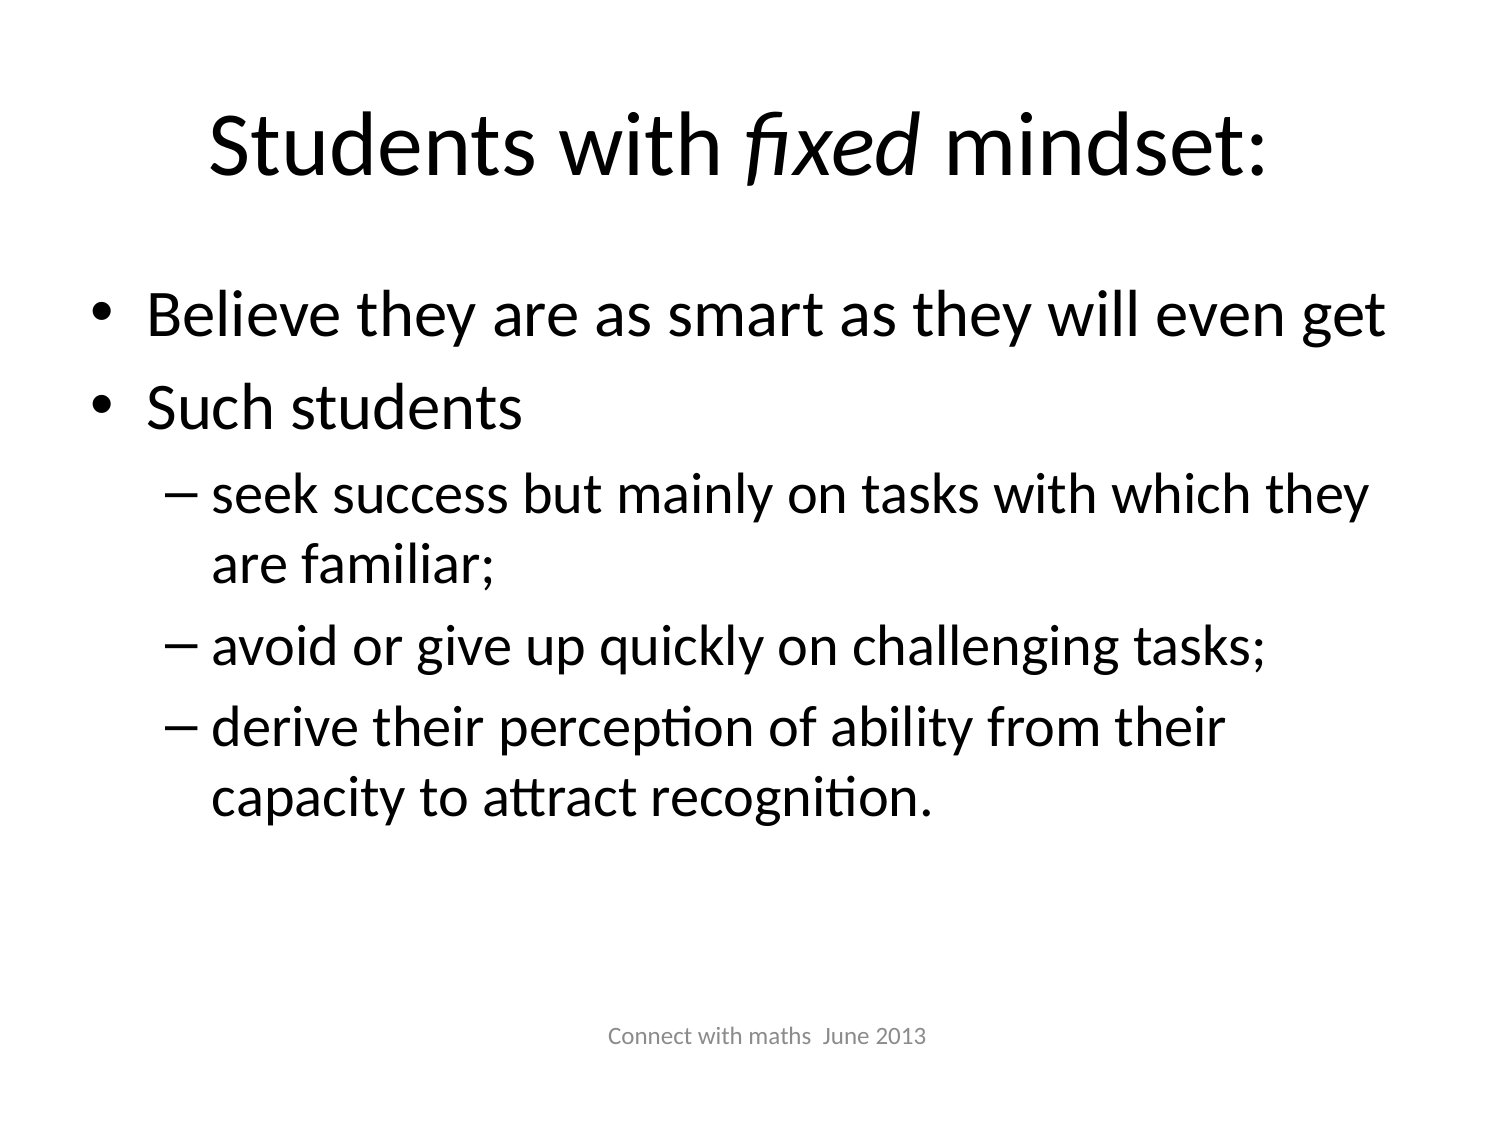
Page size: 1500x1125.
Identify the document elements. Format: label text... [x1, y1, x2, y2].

list Believe they are as smart as they will even get Such students seek success but mainly on tasks with which they are familiar; avoid or give up quickly on challenging tasks; derive their perception of ability from their capacity to attract recognition. [75, 262, 1425, 1005]
title Students with fixed mindset: [75, 45, 1425, 233]
footer Connect with maths June 2013 [501, 1011, 1034, 1059]
